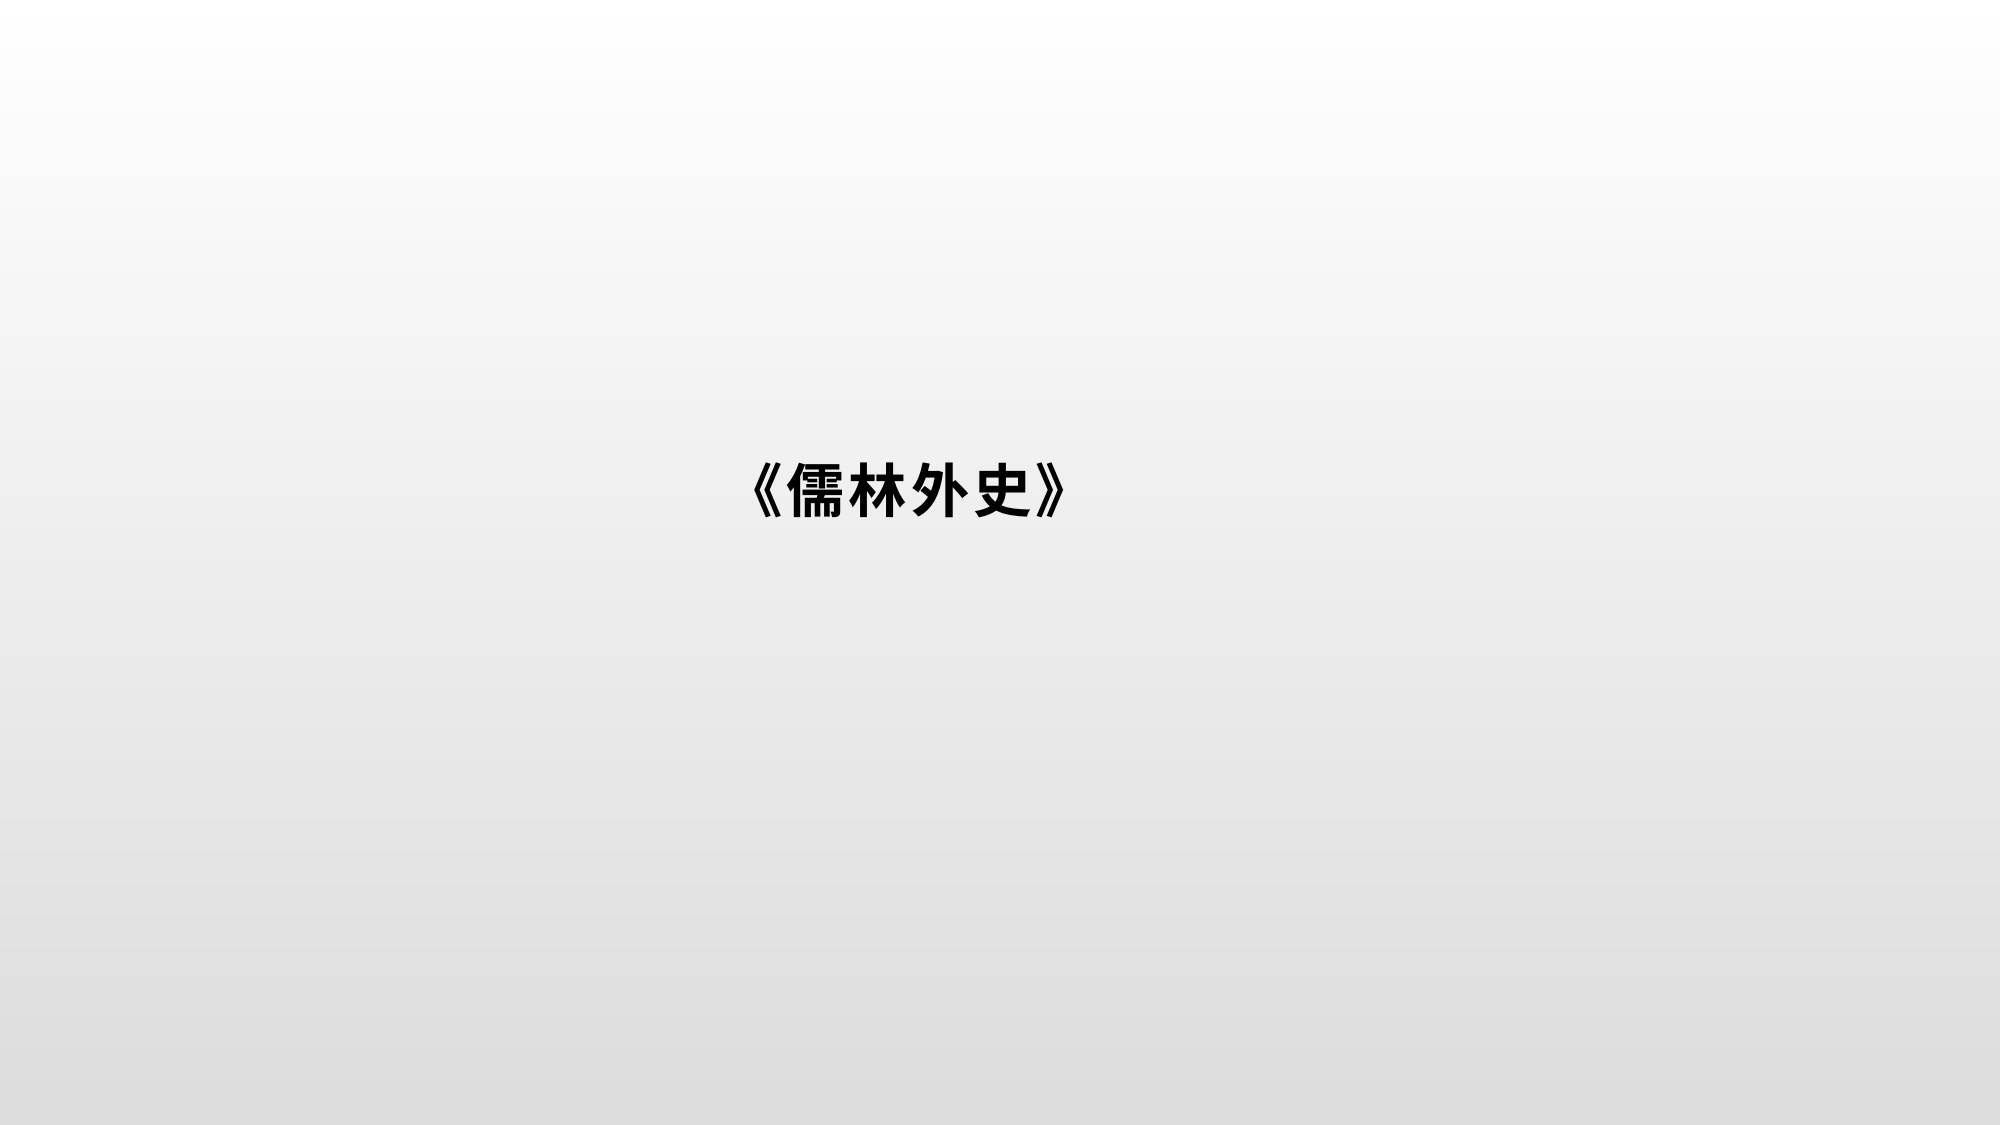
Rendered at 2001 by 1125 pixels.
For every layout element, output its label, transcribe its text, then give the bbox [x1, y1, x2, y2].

title 《儒林外史》 [707, 472, 1330, 576]
